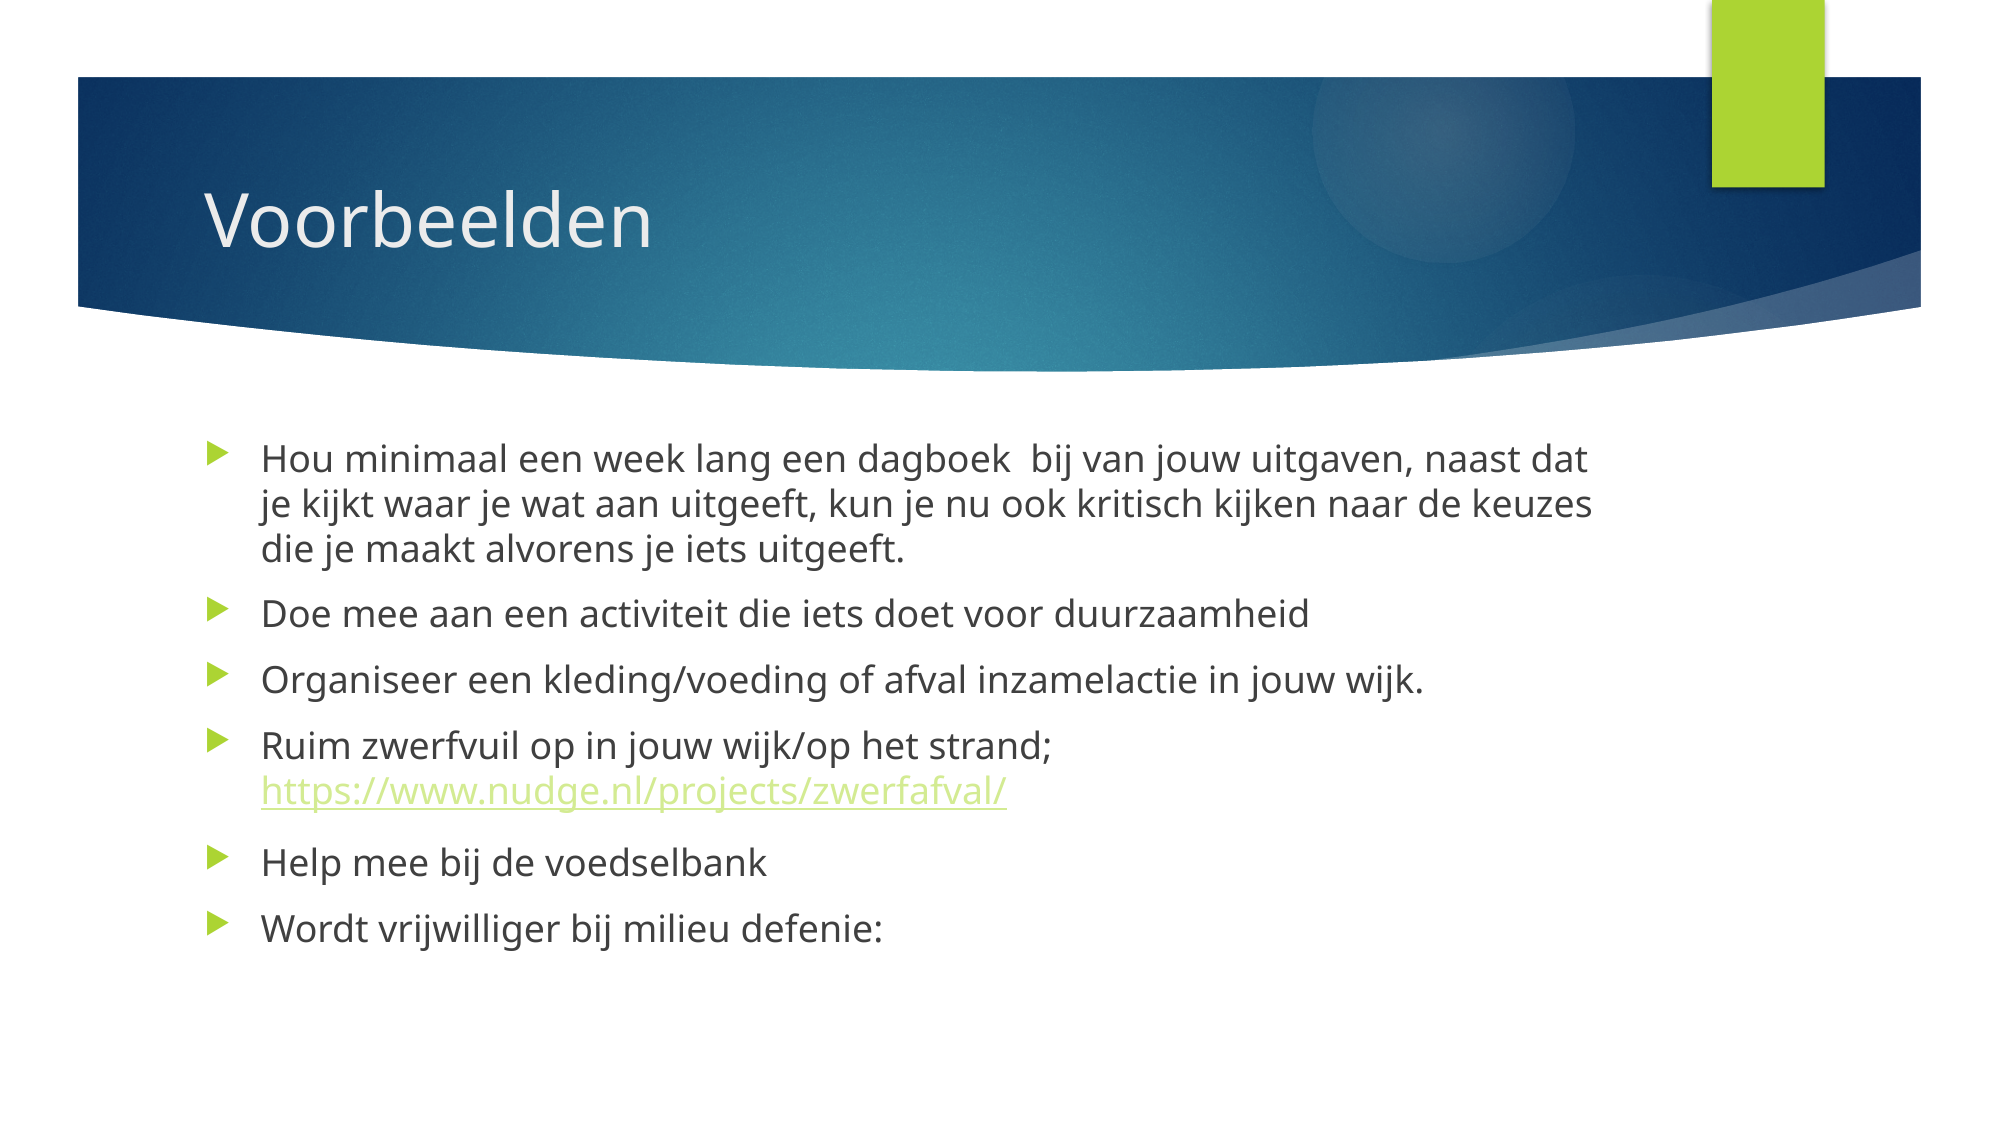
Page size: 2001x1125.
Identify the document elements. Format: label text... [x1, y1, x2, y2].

title Voorbeelden [189, 159, 1627, 276]
list Hou minimaal een week lang een dagboek bij van jouw uitgaven, naast dat je kijkt waar je wat aan uitgeeft, kun je nu ook kritisch kijken naar de keuzes die je maakt alvorens je iets uitgeeft. Doe mee aan een activiteit die iets doet voor duurzaamheid Organiseer een kleding/voeding of afval inzamelactie in jouw wijk. Ruim zwerfvuil op in jouw wijk/op het strand; https://www.nudge.nl/projects/zwerfafval/ Help mee bij de voedselbank Wordt vrijwilliger bij milieu defenie: [189, 427, 1627, 988]
